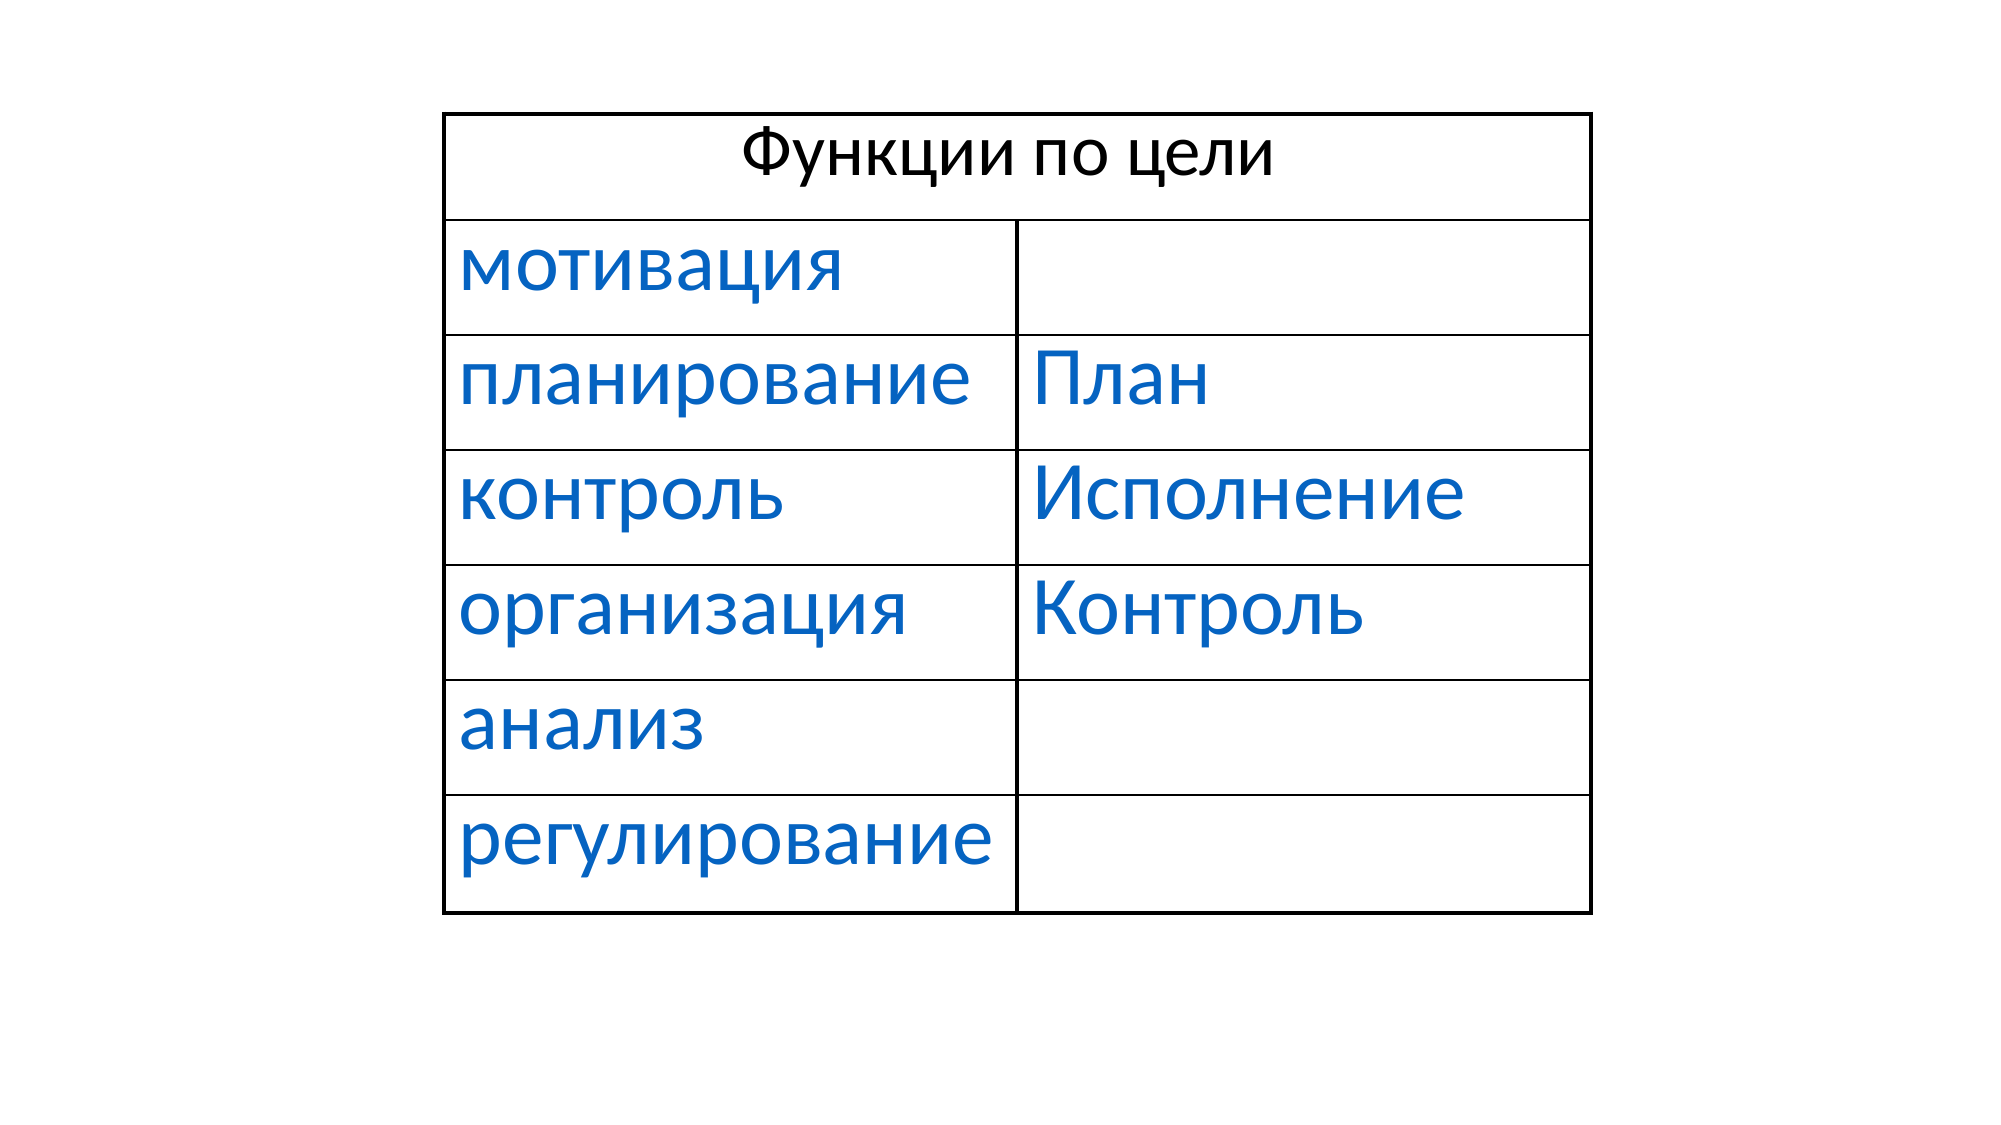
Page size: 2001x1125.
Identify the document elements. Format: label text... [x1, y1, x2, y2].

table_cell [1019, 681, 1589, 794]
table_cell регулирование [446, 796, 1015, 911]
table_cell анализ [446, 681, 1015, 794]
table_cell [1019, 796, 1589, 911]
table_cell Контроль [1019, 566, 1589, 679]
table_cell План [1019, 336, 1589, 449]
table_cell Исполнение [1019, 451, 1589, 564]
table_header Функции по цели [446, 116, 1589, 219]
table_cell планирование [446, 336, 1015, 449]
table_cell [1019, 221, 1589, 334]
table_cell организация [446, 566, 1015, 679]
table_cell контроль [446, 451, 1015, 564]
table_cell мотивация [446, 221, 1015, 334]
